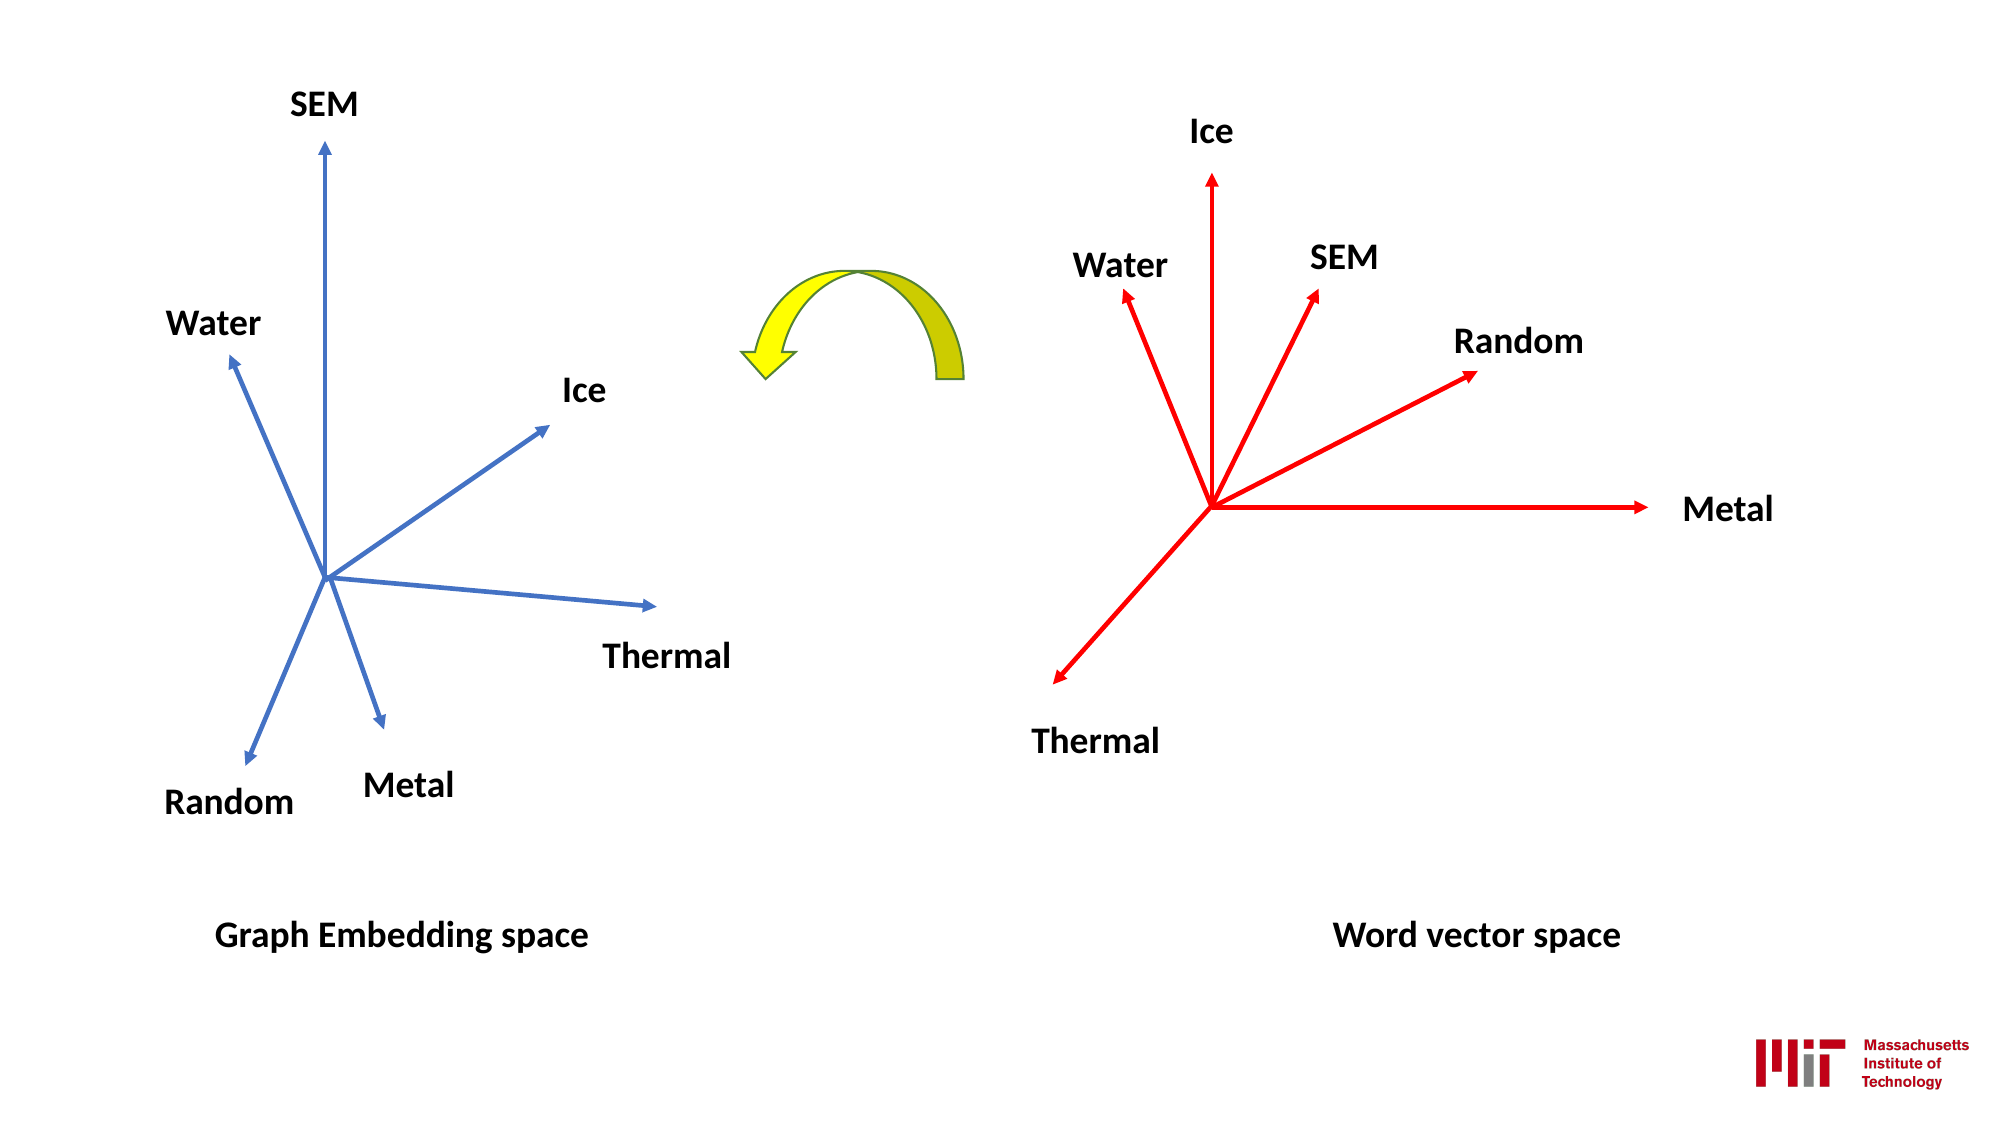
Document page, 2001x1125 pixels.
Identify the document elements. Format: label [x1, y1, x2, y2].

picture [1755, 1004, 1970, 1125]
text_box [1011, 98, 1811, 963]
text_box [752, 269, 965, 381]
text_box [131, 71, 752, 963]
